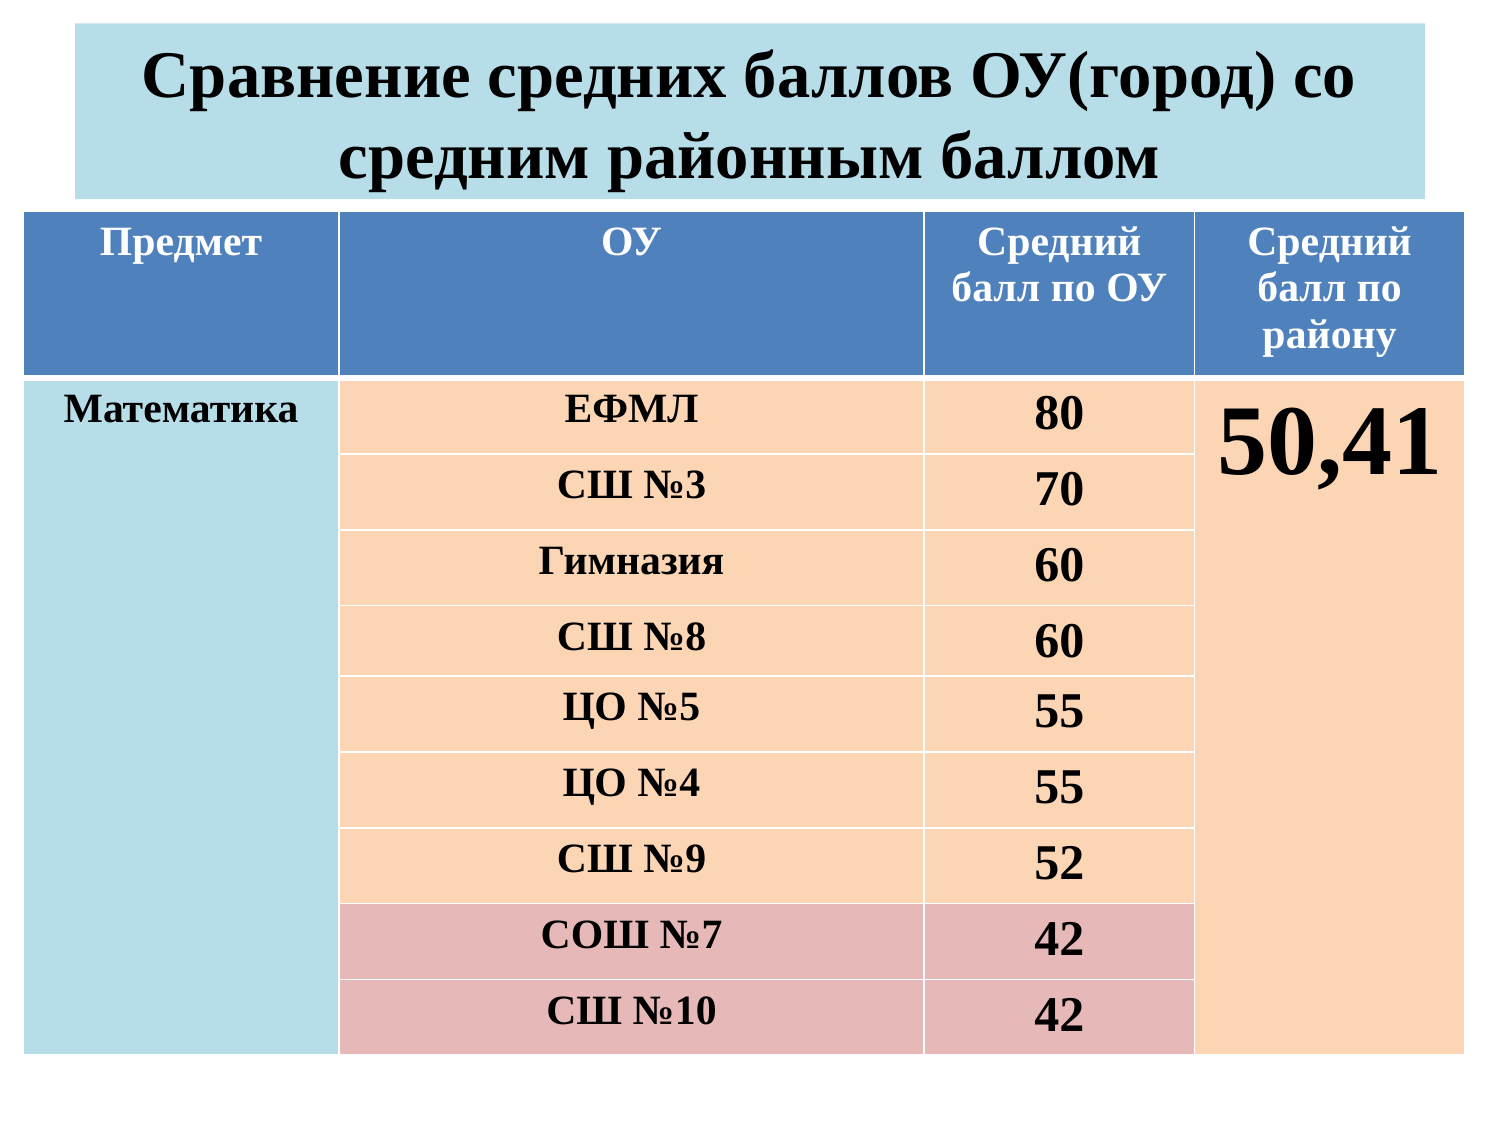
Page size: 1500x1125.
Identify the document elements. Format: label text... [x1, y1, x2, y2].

table_cell СОШ №7 [340, 904, 923, 979]
table_header Предмет [24, 212, 338, 375]
table_cell Гимназия [340, 531, 923, 605]
table_cell Математика [24, 381, 338, 1054]
table_cell 70 [925, 455, 1194, 529]
table_cell 55 [925, 677, 1194, 751]
table_cell 42 [925, 980, 1194, 1054]
title Сравнение средних баллов ОУ(город) со средним районным баллом [75, 23, 1425, 200]
table_cell 80 [925, 381, 1194, 453]
table_header ОУ [340, 212, 923, 375]
table_cell 42 [925, 904, 1194, 979]
table_cell 50,41 [1195, 381, 1464, 1054]
table_header Средний балл по ОУ [925, 212, 1194, 375]
table_cell ЕФМЛ [340, 381, 923, 453]
table_cell СШ №8 [340, 606, 923, 675]
table_cell СШ №9 [340, 829, 923, 903]
table_cell 60 [925, 606, 1194, 675]
table_header Средний балл по району [1195, 212, 1464, 375]
table_cell 52 [925, 829, 1194, 903]
table_cell ЦО №4 [340, 753, 923, 827]
table_cell СШ №3 [340, 455, 923, 529]
table_cell 55 [925, 753, 1194, 827]
table_cell СШ №10 [340, 980, 923, 1054]
table_cell 60 [925, 531, 1194, 605]
table_cell ЦО №5 [340, 677, 923, 751]
